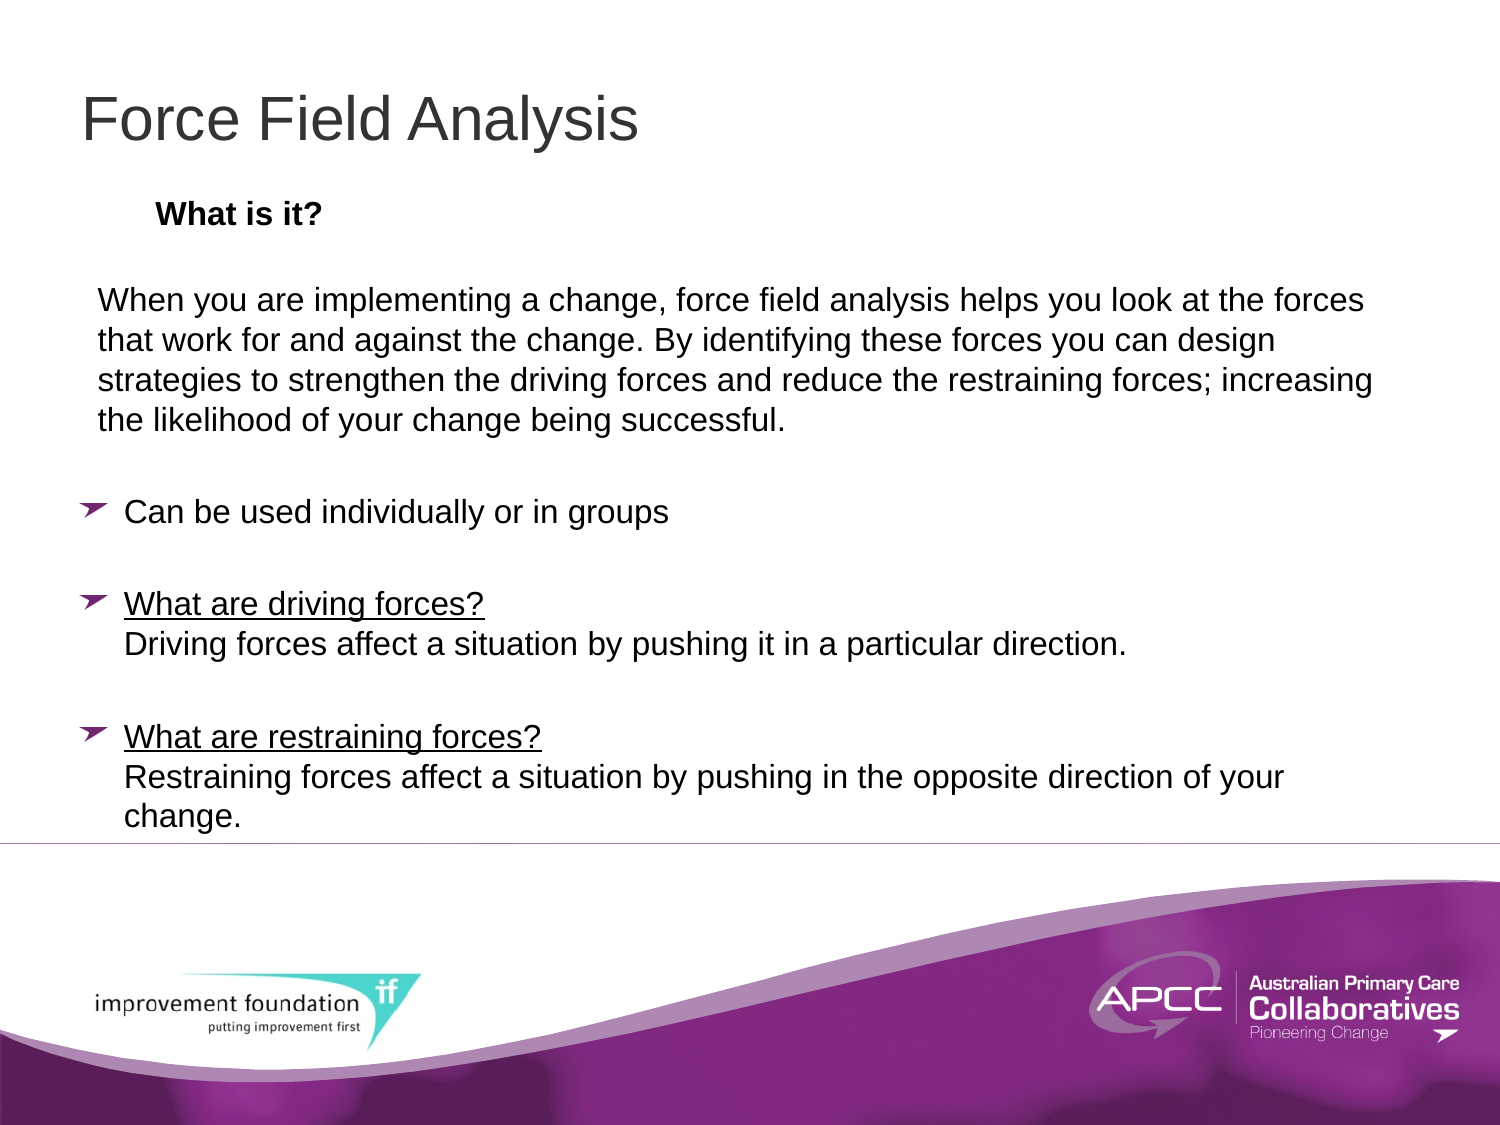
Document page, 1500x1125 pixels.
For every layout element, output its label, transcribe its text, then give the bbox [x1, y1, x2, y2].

title Force Field Analysis [80, 77, 1419, 183]
picture [79, 727, 94, 742]
list What is it? When you are implementing a change, force field analysis helps you look at the forces that work for and against the change. By identifying these forces you can design strategies to strengthen the driving forces and reduce the restraining forces; increasing the likelihood of your change being successful. Can be used individually or in groups What are driving forces? Driving forces affect a situation by pushing it in a particular direction. What are restraining forces? Restraining forces affect a situation by pushing in the opposite direction of your change. [64, 184, 1402, 941]
picture [79, 503, 94, 518]
picture [79, 595, 94, 610]
picture [0, 883, 1500, 1125]
picture [93, 941, 422, 1051]
